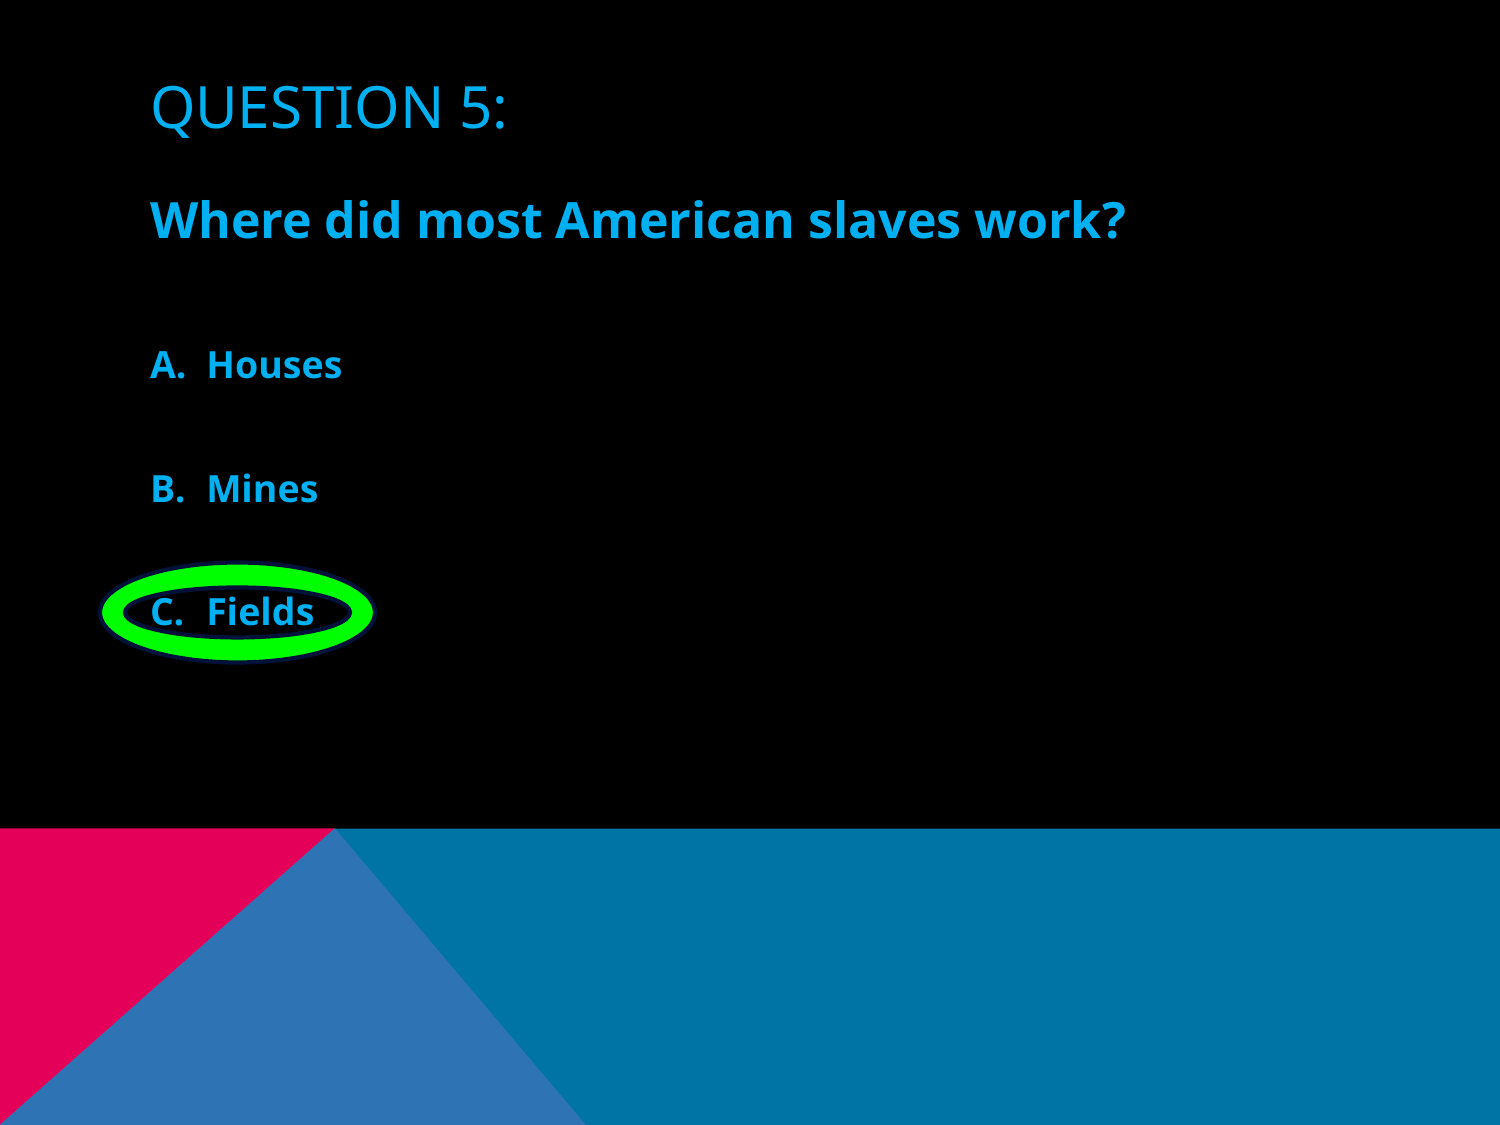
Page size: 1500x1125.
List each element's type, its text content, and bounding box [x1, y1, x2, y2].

list Where did most American slaves work? Houses Mines Fields [135, 180, 1369, 768]
title Question 5: [135, 60, 1369, 150]
text_box [97, 560, 378, 665]
